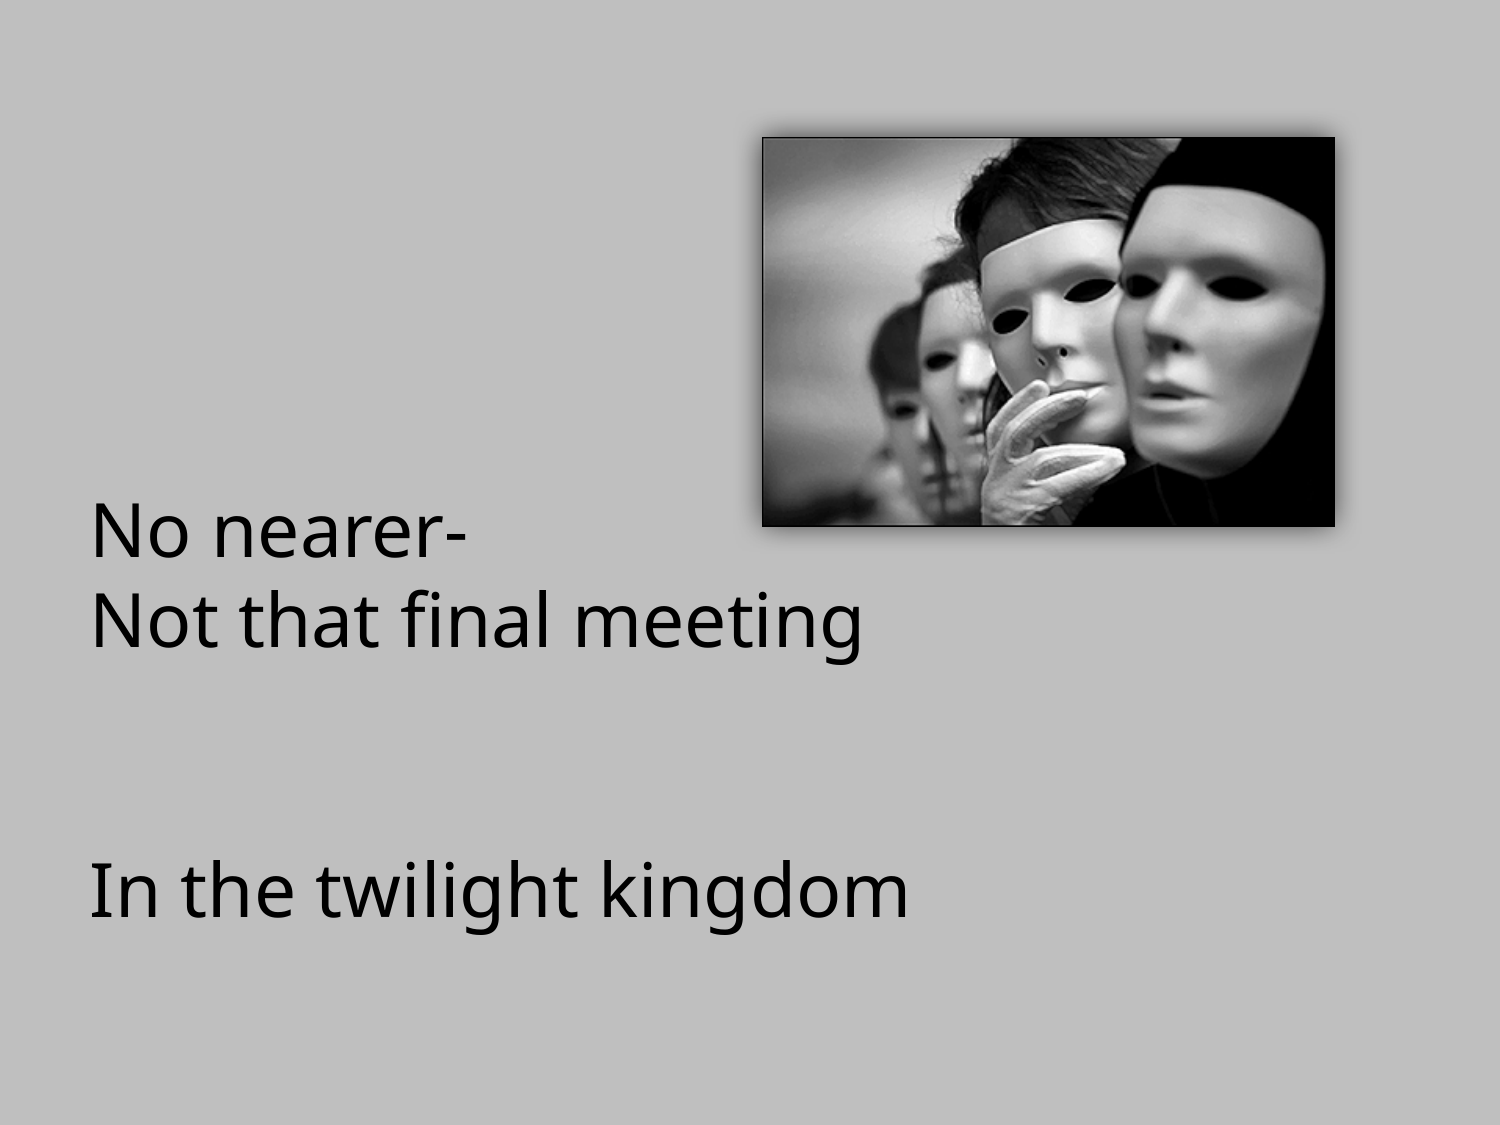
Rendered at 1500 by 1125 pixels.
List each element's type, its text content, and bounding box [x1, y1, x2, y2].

text_box No nearer- Not that final meeting In the twilight kingdom [75, 474, 1025, 985]
picture [762, 137, 1335, 527]
